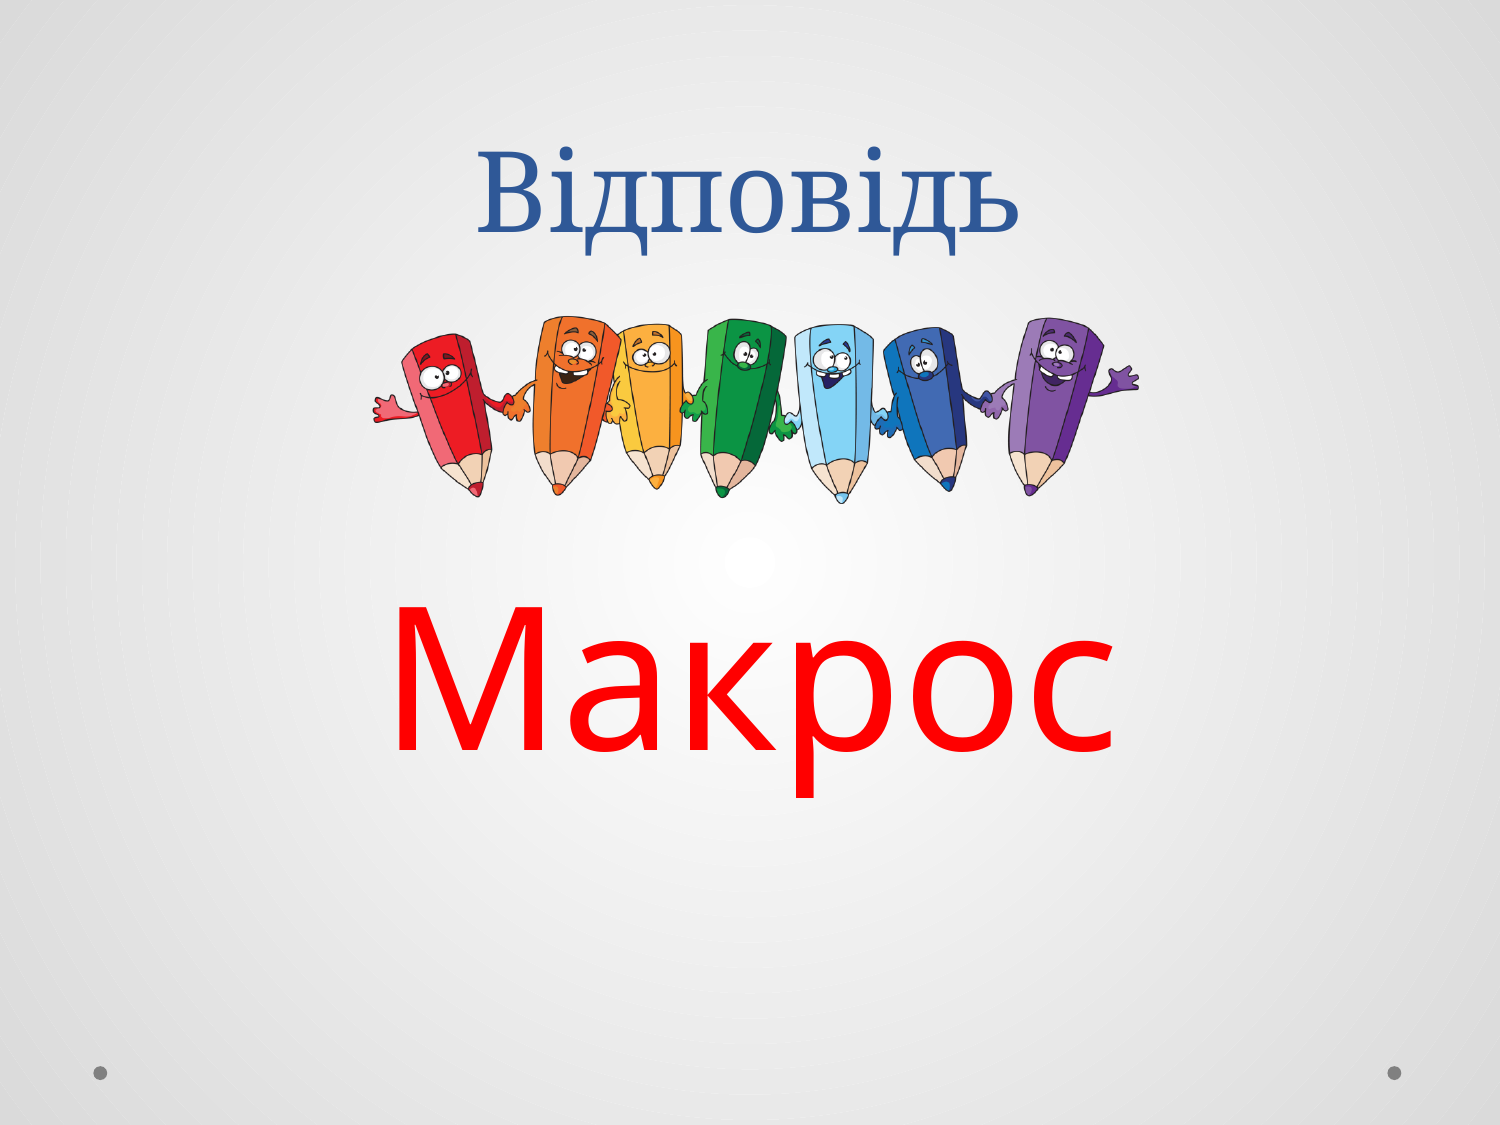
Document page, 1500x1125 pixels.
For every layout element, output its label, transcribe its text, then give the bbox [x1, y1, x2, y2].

list Макрос [75, 262, 1425, 1005]
picture [372, 314, 1140, 504]
title Відповідь [75, 0, 1425, 262]
